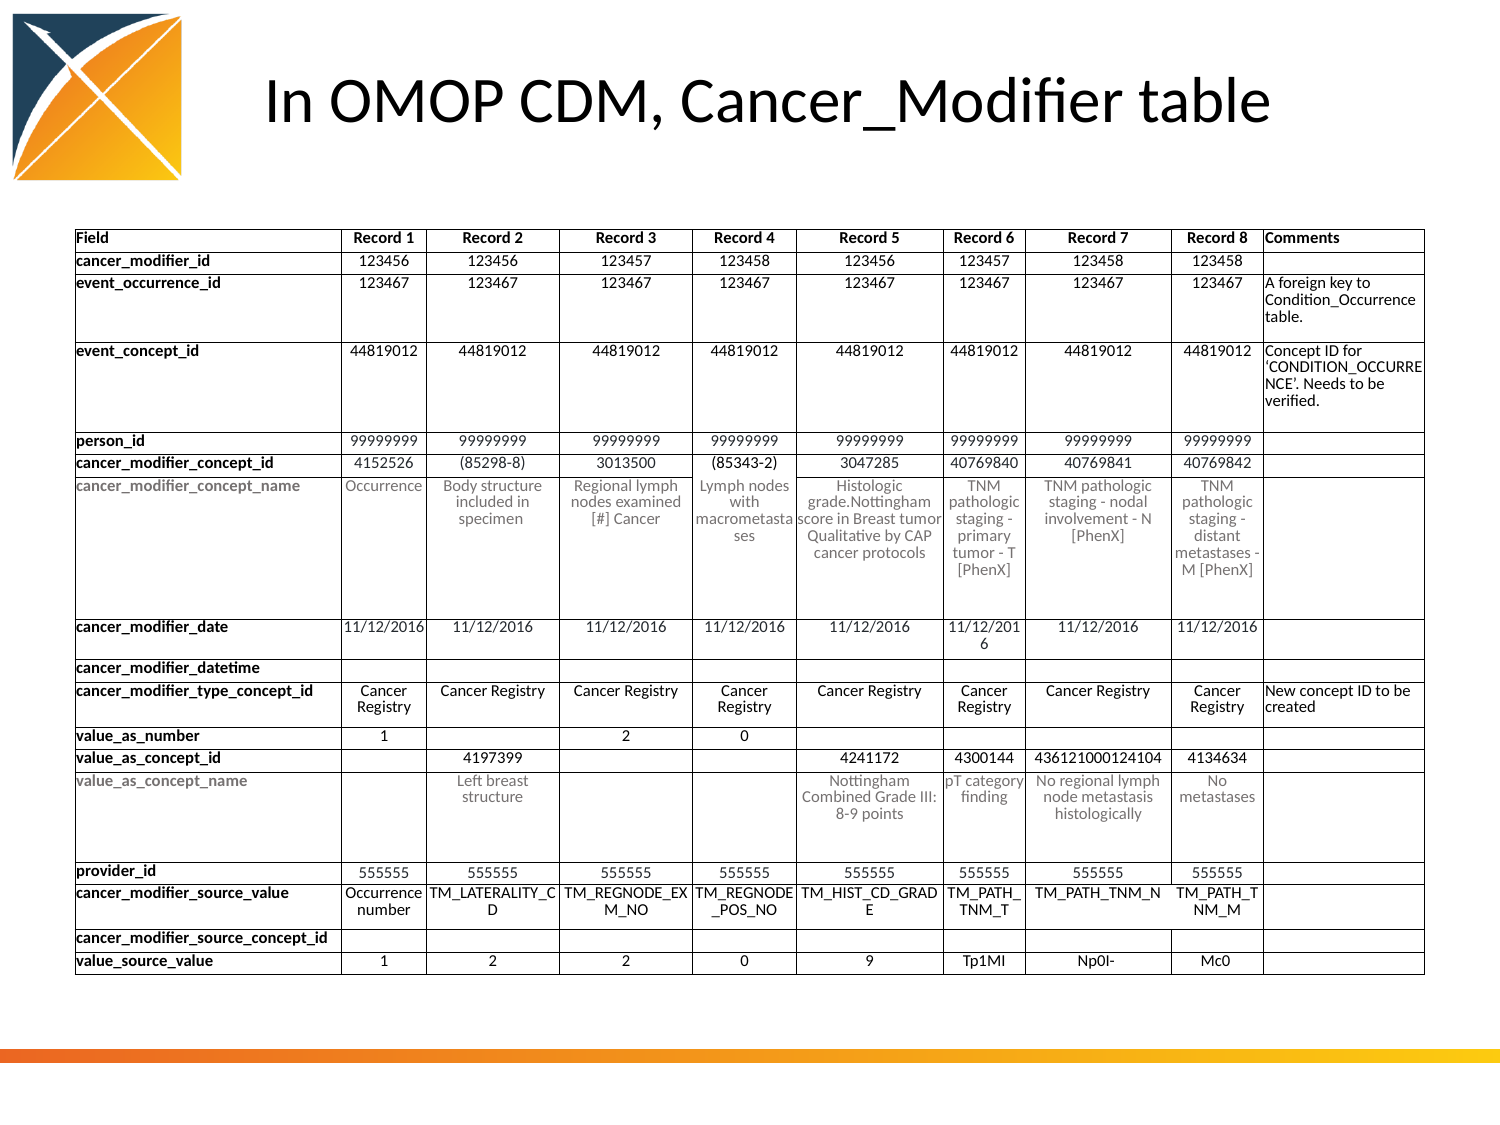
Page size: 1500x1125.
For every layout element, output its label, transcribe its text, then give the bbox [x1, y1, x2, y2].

table_cell cancer_modifier_concept_name [76, 478, 341, 619]
table_cell 99999999 [560, 433, 692, 454]
table_header Record 2 [427, 230, 559, 252]
table_cell Cancer Registry [944, 683, 1025, 727]
table_cell (85343-2) [693, 455, 796, 477]
table_cell [1264, 620, 1424, 659]
table_cell event_occurrence_id [76, 275, 341, 342]
table_cell Cancer Registry [1026, 683, 1171, 727]
table_cell 123467 [693, 275, 796, 342]
table_cell [1264, 773, 1424, 862]
table_cell cancer_modifier_type_concept_id [76, 683, 341, 727]
table_cell Cancer Registry [560, 683, 692, 727]
table_cell TM_REGNODE_EXM_NO [560, 885, 692, 929]
table_cell 0 [693, 728, 796, 749]
table_cell 0 [693, 953, 796, 974]
picture [0, 0, 206, 200]
table_cell TM_PATH_TNM_M [1171, 885, 1263, 929]
table_cell [1264, 930, 1424, 952]
table_cell Np0I- [1026, 953, 1171, 974]
table_cell 123457 [560, 253, 692, 274]
table_cell New concept ID to be created [1264, 683, 1424, 727]
table_cell A foreign key to Condition_Occurrence table. [1264, 275, 1424, 342]
table_cell 555555 [342, 863, 426, 884]
table_cell cancer_modifier_date [76, 620, 341, 659]
table_cell 2 [560, 728, 692, 749]
table_cell 40769840 [944, 455, 1025, 477]
table_header Record 3 [560, 230, 692, 252]
table_cell Body structure included in specimen [427, 478, 559, 619]
table_cell pT category finding [944, 773, 1025, 862]
table_cell [560, 750, 692, 772]
table_cell TM_PATH_TNM_T [944, 885, 1025, 929]
table_cell 123467 [944, 275, 1025, 342]
table_cell 44819012 [342, 343, 426, 432]
table_cell value_as_number [76, 728, 341, 749]
table_cell 1 [342, 953, 426, 974]
table_cell 44819012 [1172, 343, 1263, 432]
table_cell 99999999 [342, 433, 426, 454]
table_cell [1264, 253, 1424, 274]
table_cell 99999999 [427, 433, 559, 454]
table_cell [1026, 930, 1171, 952]
table_cell 3047285 [797, 455, 943, 477]
table_cell 555555 [560, 863, 692, 884]
table_cell 123456 [797, 253, 943, 274]
table_cell Concept ID for ‘CONDITION_OCCURRENCE’. Needs to be verified. [1264, 343, 1424, 432]
table_cell [693, 930, 796, 952]
table_cell 123457 [944, 253, 1025, 274]
table_cell 44819012 [560, 343, 692, 432]
table_cell 11/12/2016 [944, 620, 1025, 659]
table_cell [342, 660, 426, 682]
table_cell 4241172 [797, 750, 943, 772]
table_cell value_as_concept_id [76, 750, 341, 772]
table_cell [1264, 455, 1424, 477]
table_cell [1026, 660, 1171, 682]
table_header Field [76, 230, 341, 252]
table_cell [944, 930, 1025, 952]
table_cell [1172, 728, 1263, 749]
table_cell value_source_value [76, 953, 341, 974]
table_cell 44819012 [797, 343, 943, 432]
table_cell [342, 930, 426, 952]
table_cell [1264, 660, 1424, 682]
table_cell 11/12/2016 [693, 620, 796, 659]
table_cell cancer_modifier_datetime [76, 660, 341, 682]
table_cell 44819012 [693, 343, 796, 432]
table_cell 11/12/2016 [1026, 620, 1171, 659]
table_header Record 8 [1172, 230, 1263, 252]
table_cell 123456 [427, 253, 559, 274]
title In OMOP CDM, Cancer_Modifier table [125, 48, 1412, 111]
table_header Record 1 [342, 230, 426, 252]
table_cell cancer_modifier_source_value [76, 885, 341, 929]
table_cell (85298-8) [427, 455, 559, 477]
table_cell [944, 660, 1025, 682]
table_cell 44819012 [427, 343, 559, 432]
table_cell [1264, 885, 1424, 929]
table_cell 11/12/2016 [342, 620, 426, 659]
table_cell Cancer Registry [693, 683, 796, 727]
table_cell No regional lymph node metastasis histologically [1026, 773, 1171, 862]
table_cell cancer_modifier_id [76, 253, 341, 274]
table_cell Occurrence number [342, 885, 426, 929]
table_cell [1264, 478, 1424, 619]
table_cell [560, 660, 692, 682]
table_cell [427, 930, 559, 952]
table_cell Regional lymph nodes examined [#] Cancer [560, 478, 692, 619]
table_cell [560, 773, 692, 862]
table_cell [1264, 750, 1424, 772]
table_cell No metastases [1172, 773, 1263, 862]
table_cell 44819012 [944, 343, 1025, 432]
table_cell 1 [342, 728, 426, 749]
table_cell 123467 [797, 275, 943, 342]
table_cell TM_LATERALITY_CD [427, 885, 559, 929]
table_cell TNM pathologic staging - nodal involvement - N [PhenX] [1026, 478, 1171, 619]
table_cell 99999999 [693, 433, 796, 454]
table_cell 99999999 [1026, 433, 1171, 454]
table_cell person_id [76, 433, 341, 454]
table_cell 11/12/2016 [427, 620, 559, 659]
table_cell [1264, 953, 1424, 974]
table_cell Cancer Registry [1172, 683, 1263, 727]
table_cell TNM pathologic staging - primary tumor - T [PhenX] [944, 478, 1025, 619]
table_cell Lymph nodes with macrometastases [693, 477, 796, 619]
table_cell event_concept_id [76, 343, 341, 432]
table_cell 555555 [1172, 863, 1263, 884]
table_cell 123467 [560, 275, 692, 342]
table_cell 2 [427, 953, 559, 974]
table_cell TM_HIST_CD_GRADE [797, 885, 943, 929]
table_cell 4300144 [944, 750, 1025, 772]
table_cell value_as_concept_name [76, 773, 341, 862]
table_cell Cancer Registry [342, 683, 426, 727]
table_cell Tp1MI [944, 953, 1025, 974]
table_cell [427, 660, 559, 682]
table_cell [560, 930, 692, 952]
table_cell [1264, 863, 1424, 884]
table_cell 99999999 [797, 433, 943, 454]
table_cell 99999999 [944, 433, 1025, 454]
table_cell 123467 [427, 275, 559, 342]
table_cell 123467 [1172, 275, 1263, 342]
table_cell [1264, 433, 1424, 454]
table_cell 99999999 [1172, 433, 1263, 454]
table_header Record 7 [1026, 230, 1171, 252]
table_cell 555555 [693, 863, 796, 884]
table_cell 555555 [427, 863, 559, 884]
table_cell [797, 728, 943, 749]
table_header Record 4 [693, 230, 796, 252]
table_cell 555555 [944, 863, 1025, 884]
table_cell 40769841 [1026, 455, 1171, 477]
table_cell cancer_modifier_source_concept_id [76, 930, 341, 952]
table_cell Histologic grade.Nottingham score in Breast tumor Qualitative by CAP cancer protocols [797, 478, 943, 619]
table_header Record 6 [944, 230, 1025, 252]
table_cell 44819012 [1026, 343, 1171, 432]
table_cell TM_REGNODE_POS_NO [693, 885, 796, 929]
table_cell 555555 [797, 863, 943, 884]
table_cell 123458 [1026, 253, 1171, 274]
table_cell 9 [797, 953, 943, 974]
table_cell [342, 750, 426, 772]
list [67, 111, 1433, 1039]
table_cell 3013500 [560, 455, 692, 477]
table_cell [693, 660, 796, 682]
table_cell 123467 [1026, 275, 1171, 342]
table_cell TM_PATH_TNM_N [1026, 885, 1171, 929]
table_cell [342, 773, 426, 862]
table_cell [797, 930, 943, 952]
table_cell [693, 773, 796, 862]
table_cell 4197399 [427, 750, 559, 772]
table_cell 123458 [693, 253, 796, 274]
table_cell cancer_modifier_concept_id [76, 455, 341, 477]
table_cell Cancer Registry [427, 683, 559, 727]
table_cell [797, 660, 943, 682]
table_cell provider_id [76, 863, 341, 884]
table_cell 4152526 [342, 455, 426, 477]
table_cell [1172, 660, 1263, 682]
table_cell 4134634 [1172, 750, 1263, 772]
table_cell TNM pathologic staging - distant metastases - M [PhenX] [1172, 478, 1263, 619]
table_cell 2 [560, 953, 692, 974]
table_cell [944, 728, 1025, 749]
table_header Record 5 [797, 230, 943, 252]
table_cell 11/12/2016 [560, 620, 692, 659]
table_cell Nottingham Combined Grade III: 8-9 points [797, 773, 943, 862]
table_cell [693, 750, 796, 772]
table_cell [1264, 728, 1424, 749]
table_cell 436121000124104 [1026, 750, 1171, 772]
table_cell [427, 728, 559, 749]
table_cell 555555 [1026, 863, 1171, 884]
table_cell Cancer Registry [797, 683, 943, 727]
table_cell Mc0 [1172, 953, 1263, 974]
table_cell Occurrence [342, 478, 426, 619]
table_cell 123467 [342, 275, 426, 342]
table_cell 11/12/2016 [797, 620, 943, 659]
table_header Comments [1264, 230, 1424, 252]
table_cell [1026, 728, 1171, 749]
table_cell 11/12/2016 [1172, 620, 1263, 659]
table_cell 40769842 [1172, 455, 1263, 477]
table_cell 123458 [1172, 253, 1263, 274]
table_cell 123456 [342, 253, 426, 274]
table_cell [1172, 930, 1263, 952]
table_cell Left breast structure [427, 773, 559, 862]
